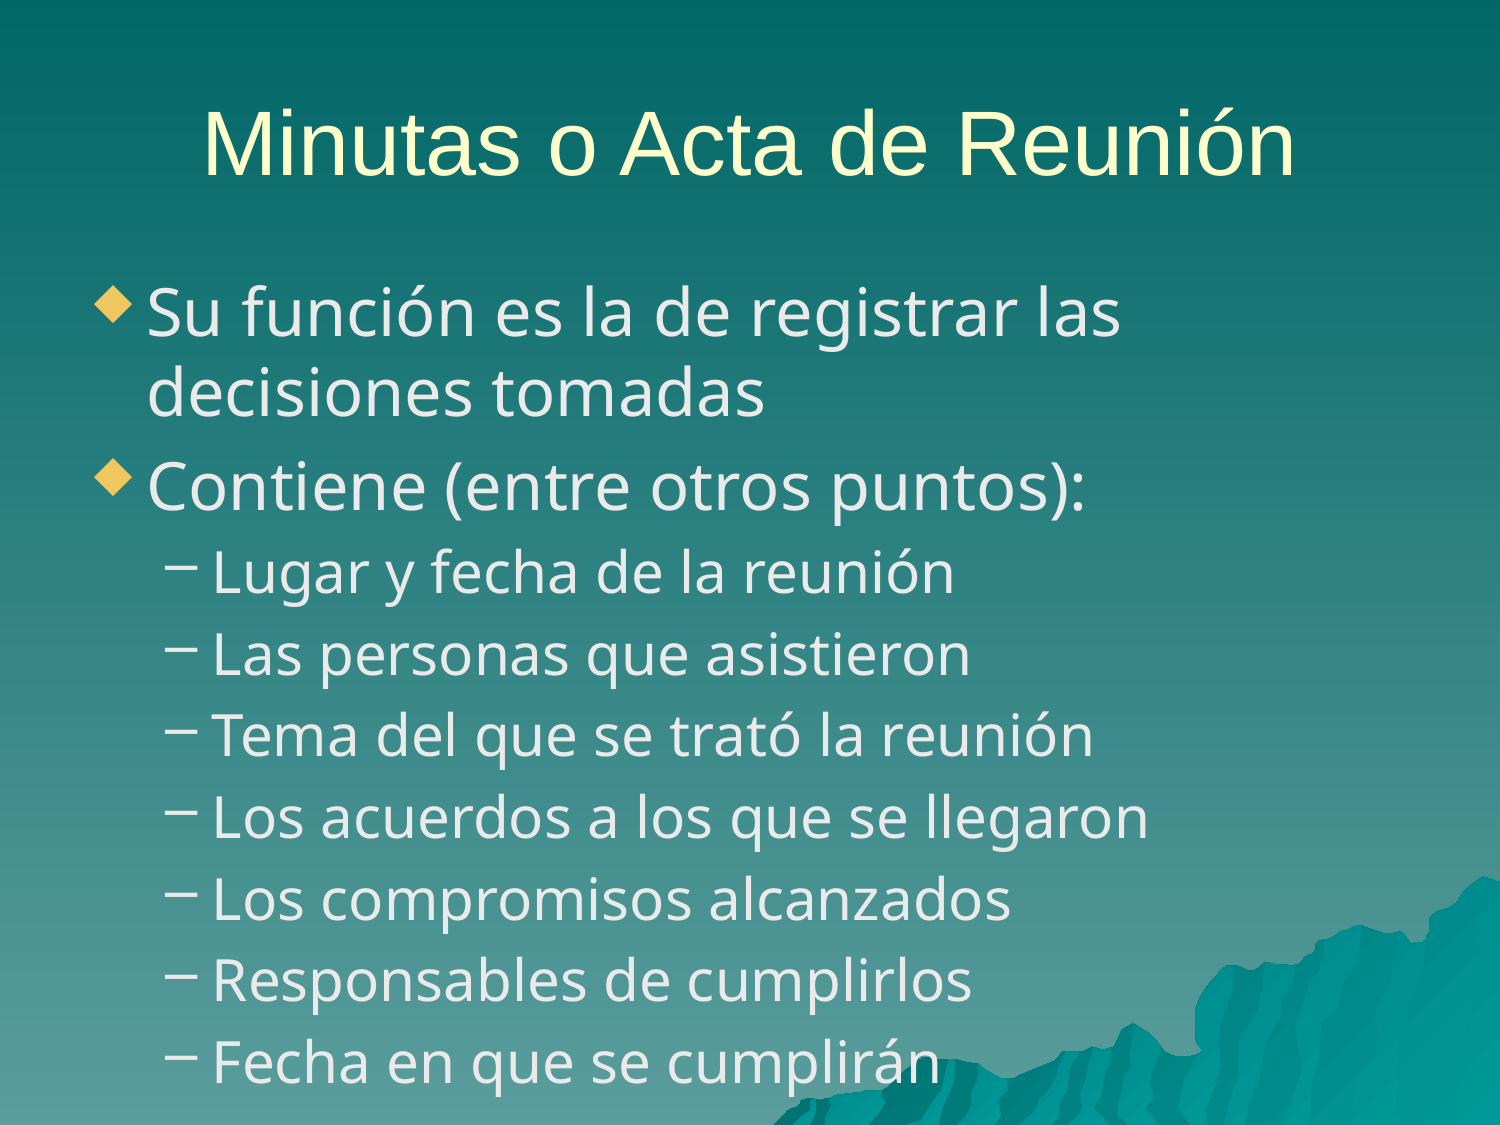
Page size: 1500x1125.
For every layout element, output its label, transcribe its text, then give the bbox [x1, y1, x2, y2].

title Minutas o Acta de Reunión [74, 45, 1426, 233]
list Su función es la de registrar las decisiones tomadas Contiene (entre otros puntos): Lugar y fecha de la reunión Las personas que asistieron Tema del que se trató la reunión Los acuerdos a los que se llegaron Los compromisos alcanzados Responsables de cumplirlos Fecha en que se cumplirán [74, 262, 1426, 1006]
